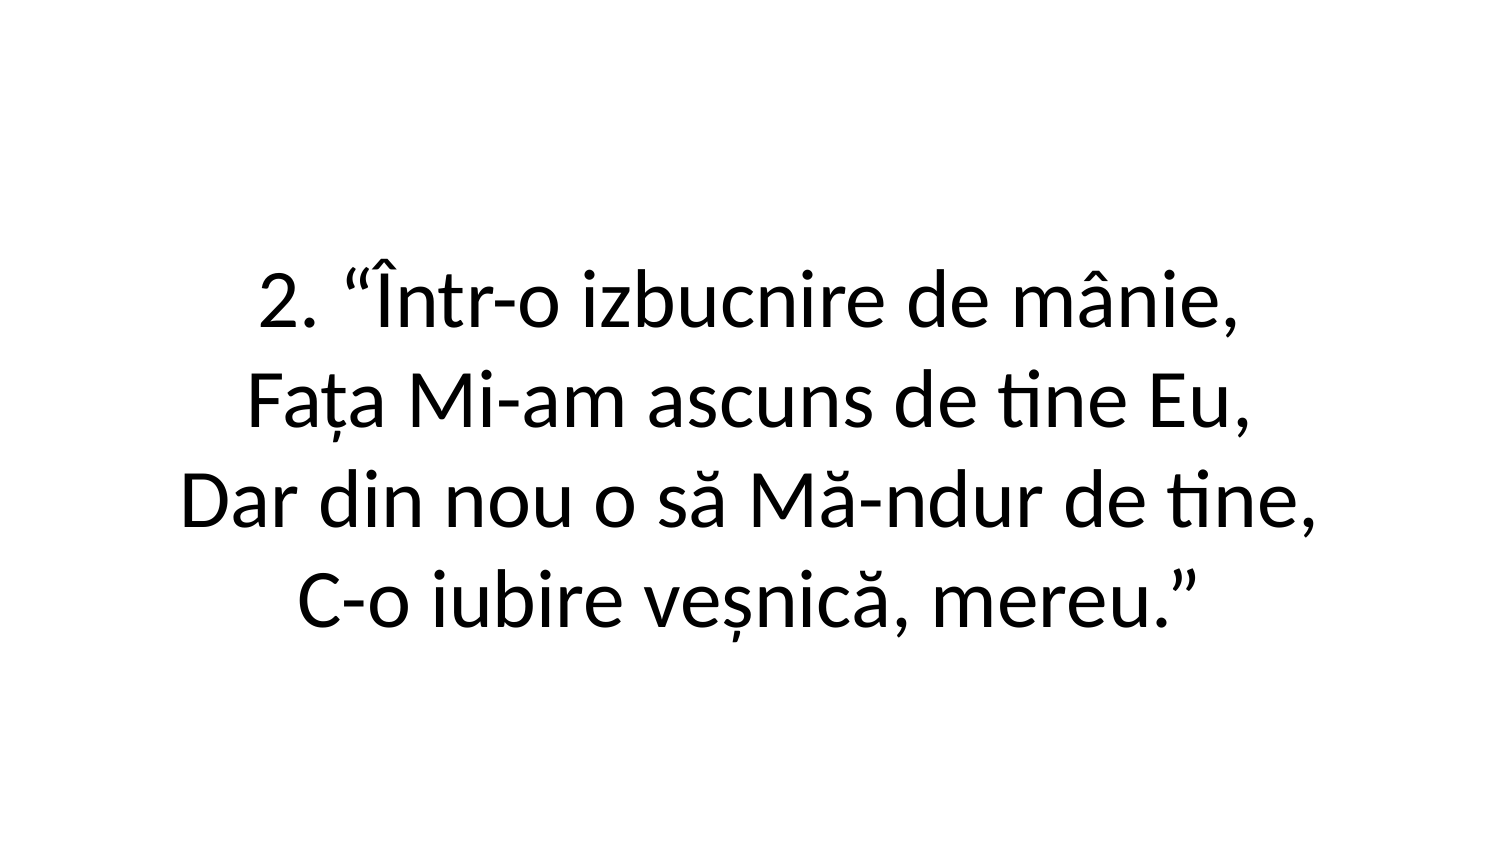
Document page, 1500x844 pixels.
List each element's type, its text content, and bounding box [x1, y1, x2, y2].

text_box 2. “Într-o izbucnire de mânie, Fața Mi-am ascuns de tine Eu, Dar din nou o să Mă-ndur de tine, C-o iubire veșnică, mereu.” [164, 192, 1336, 652]
